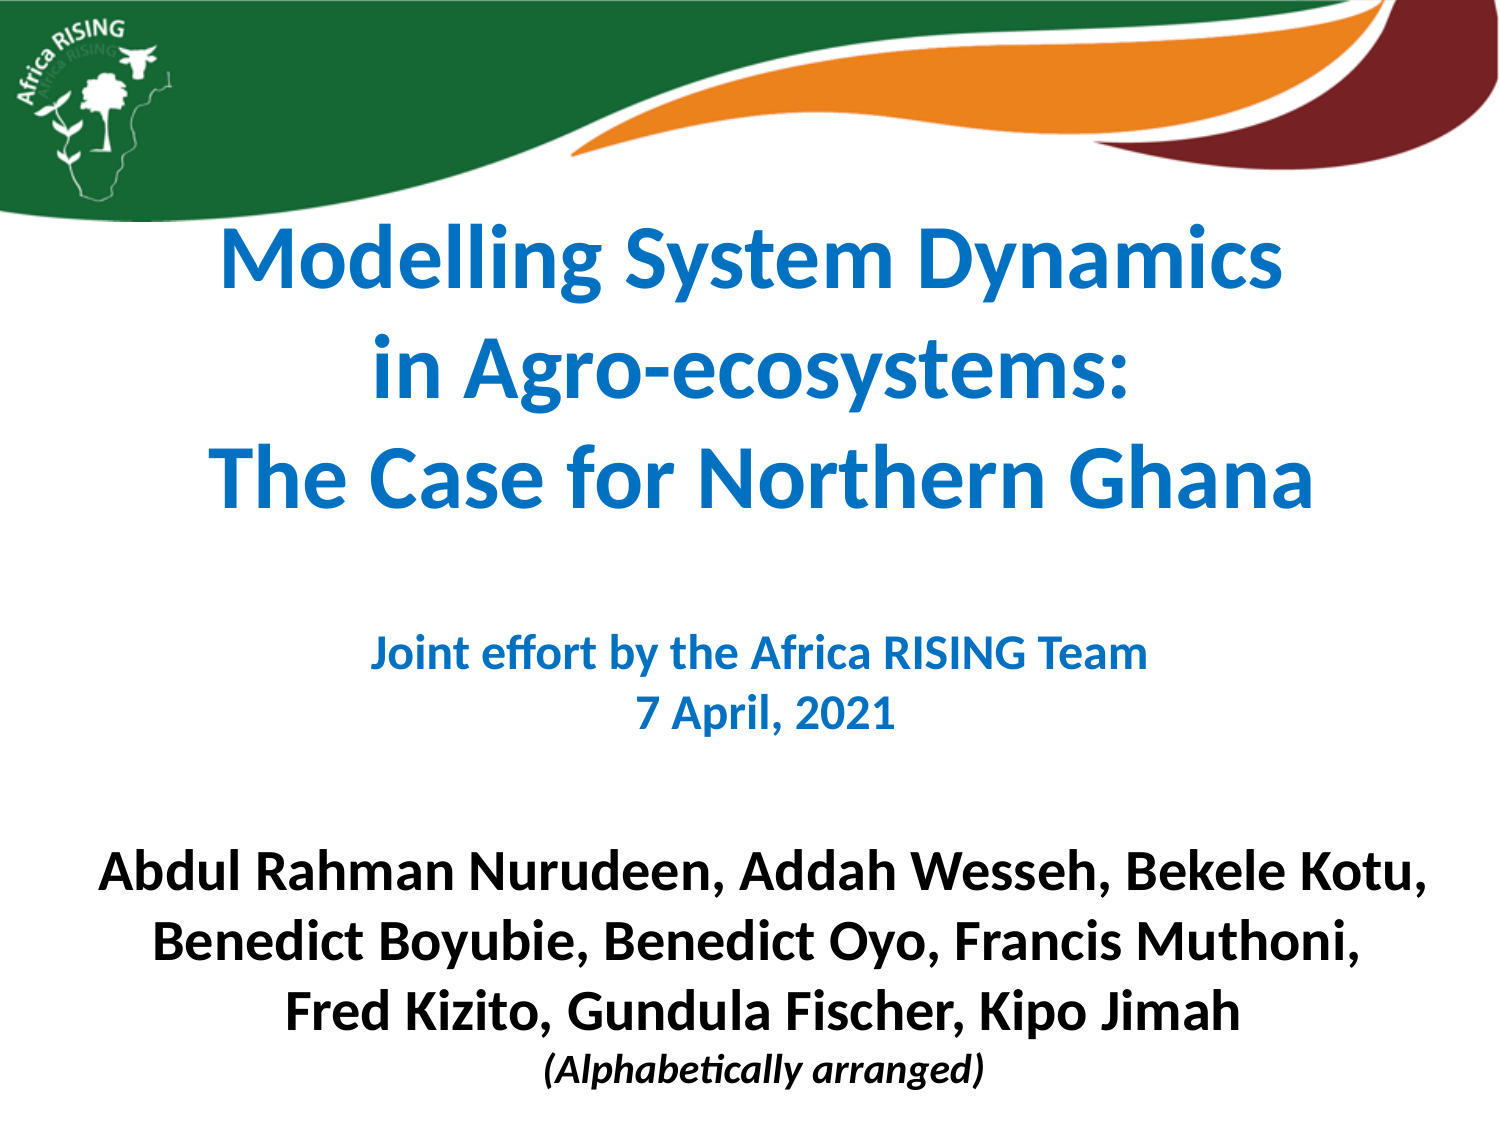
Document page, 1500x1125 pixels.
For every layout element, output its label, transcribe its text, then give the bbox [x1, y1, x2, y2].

text_box Joint effort by the Africa RISING Team 7 April, 2021 [243, 612, 1288, 748]
picture [0, 0, 1499, 222]
text_box Abdul Rahman Nurudeen, Addah Wesseh, Bekele Kotu, Benedict Boyubie, Benedict Oyo, Francis Muthoni, Fred Kizito, Gundula Fischer, Kipo Jimah (Alphabetically arranged) [38, 824, 1489, 1100]
text_box Modelling System Dynamics in Agro-ecosystems: The Case for Northern Ghana [12, 189, 1500, 534]
